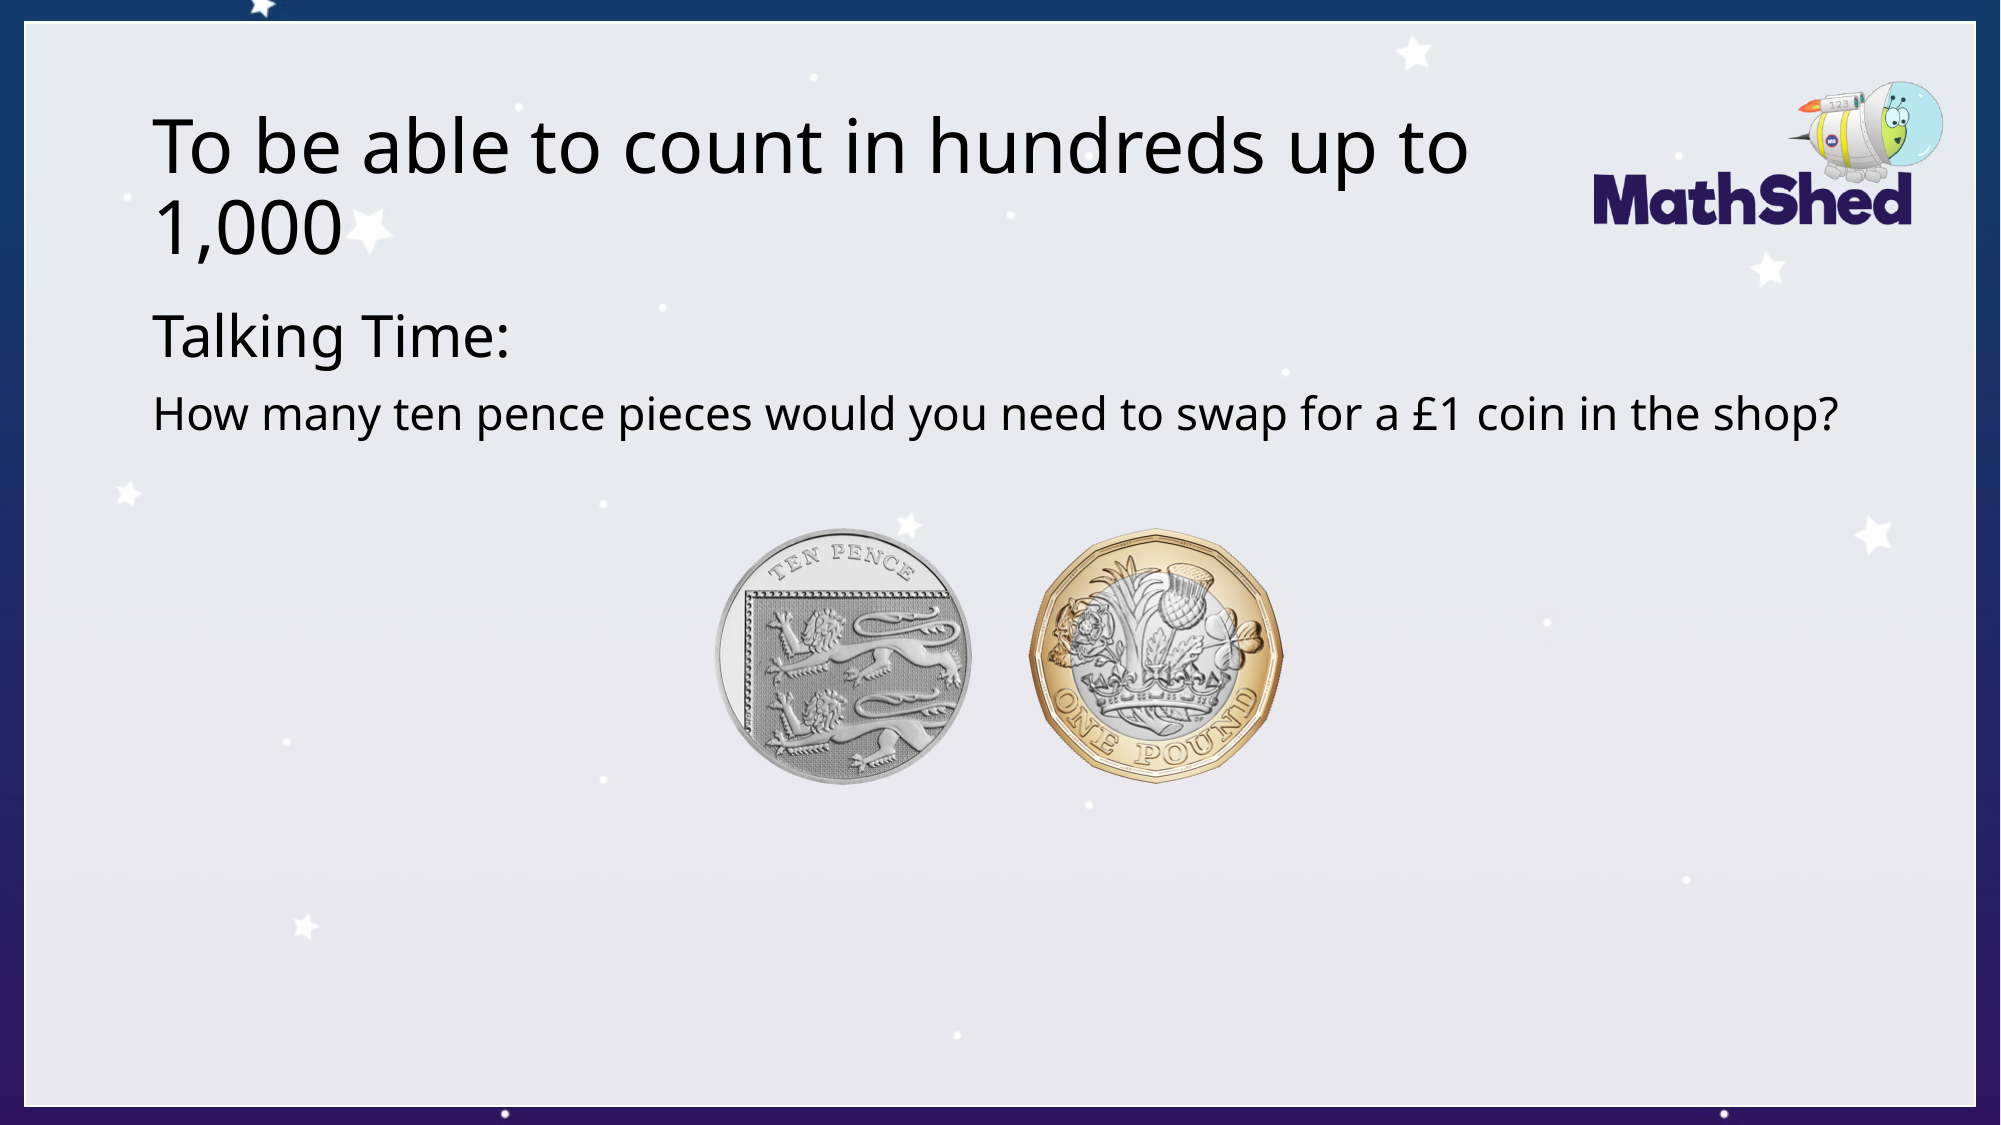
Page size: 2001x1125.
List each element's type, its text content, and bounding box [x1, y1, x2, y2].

list Talking Time: How many ten pence pieces would you need to swap for a £1 coin in the shop? [137, 299, 1863, 1014]
title To be able to count in hundreds up to 1,000 [137, 81, 1578, 299]
picture [0, 0, 2001, 1125]
